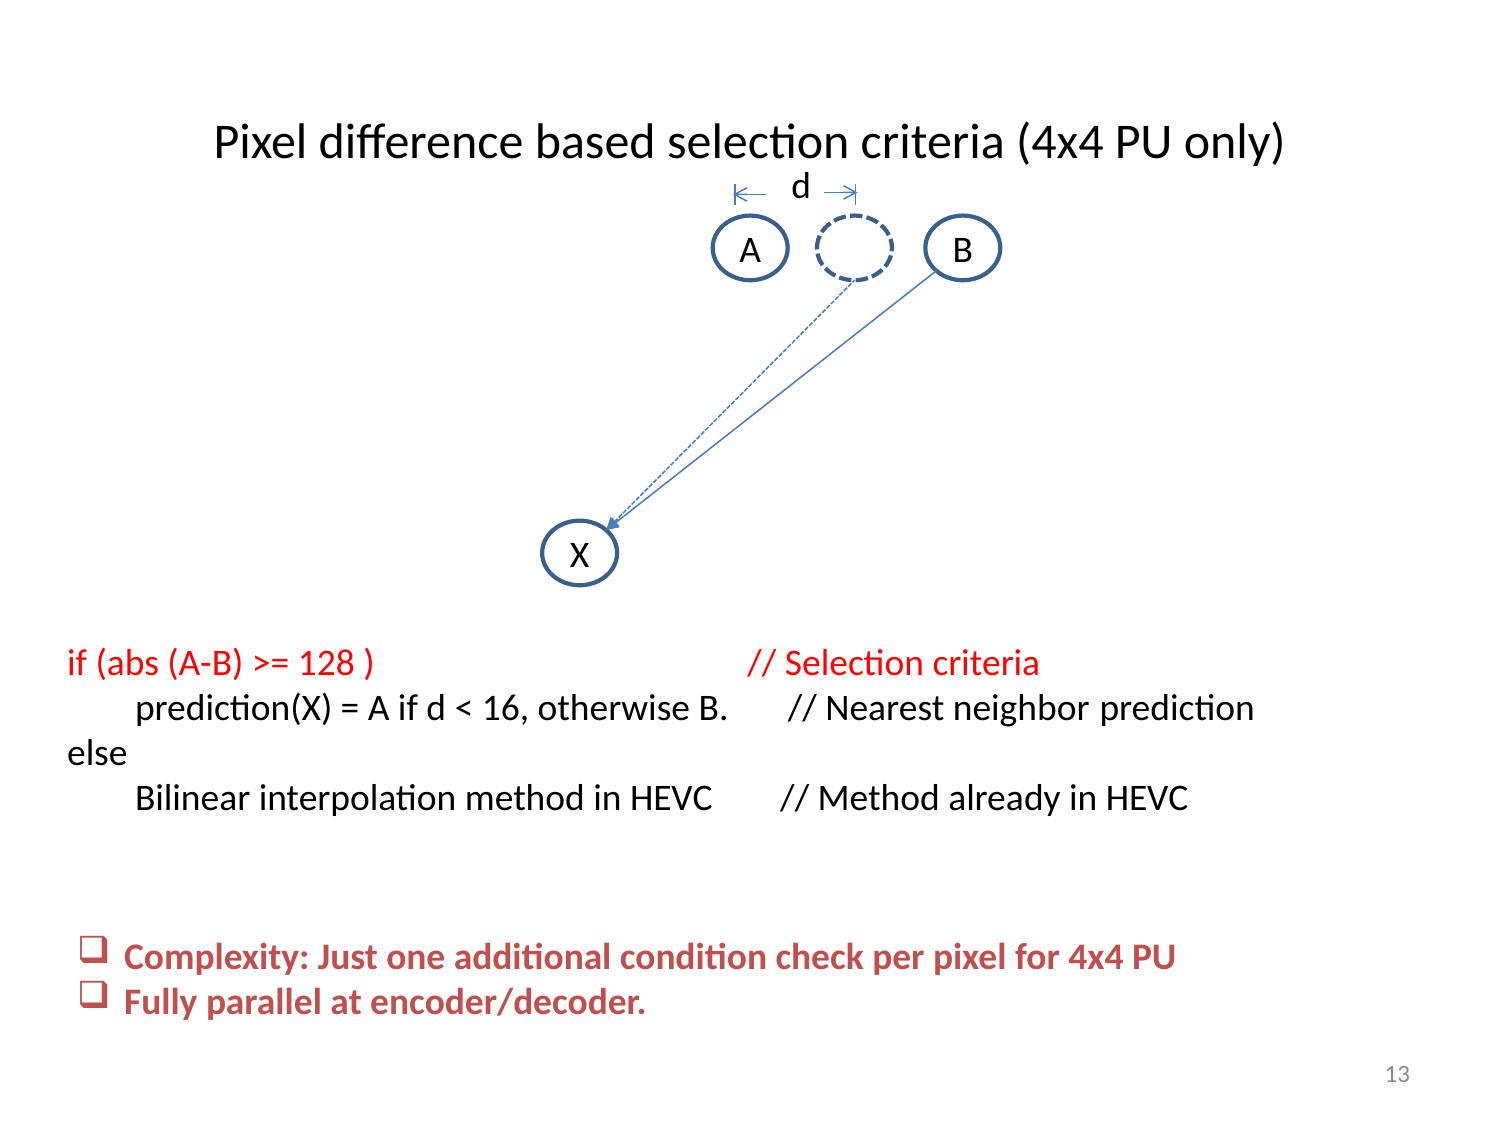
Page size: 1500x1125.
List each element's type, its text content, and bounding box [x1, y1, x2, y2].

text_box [541, 183, 1001, 586]
text_box Complexity: Just one additional condition check per pixel for 4x4 PU Fully parallel at encoder/decoder. [62, 924, 1459, 1030]
text_box d [776, 153, 826, 182]
title Pixel difference based selection criteria (4x4 PU only) [75, 45, 1425, 233]
text_box if (abs (A-B) >= 128 ) // Selection criteria prediction(X) = A if d < 16, otherwise B. // Nearest neighbor prediction else Bilinear interpolation method in HEVC // Method already in HEVC [52, 630, 1469, 826]
slide_number 13 [1074, 1042, 1425, 1103]
